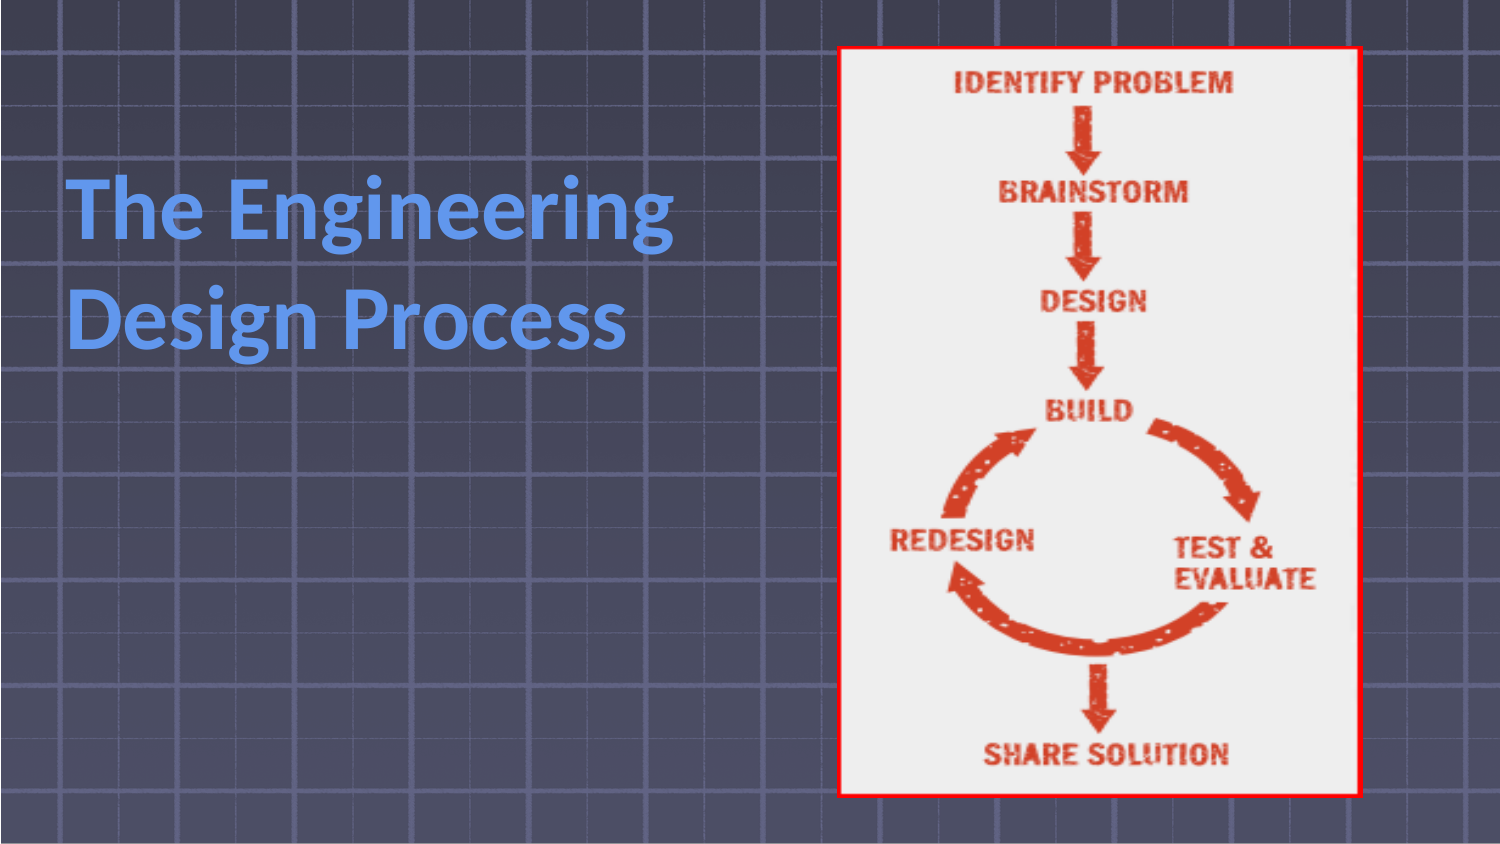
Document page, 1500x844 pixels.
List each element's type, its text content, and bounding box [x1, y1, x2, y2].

picture [0, 0, 1500, 844]
text_box The Engineering Design Process [49, 140, 800, 319]
